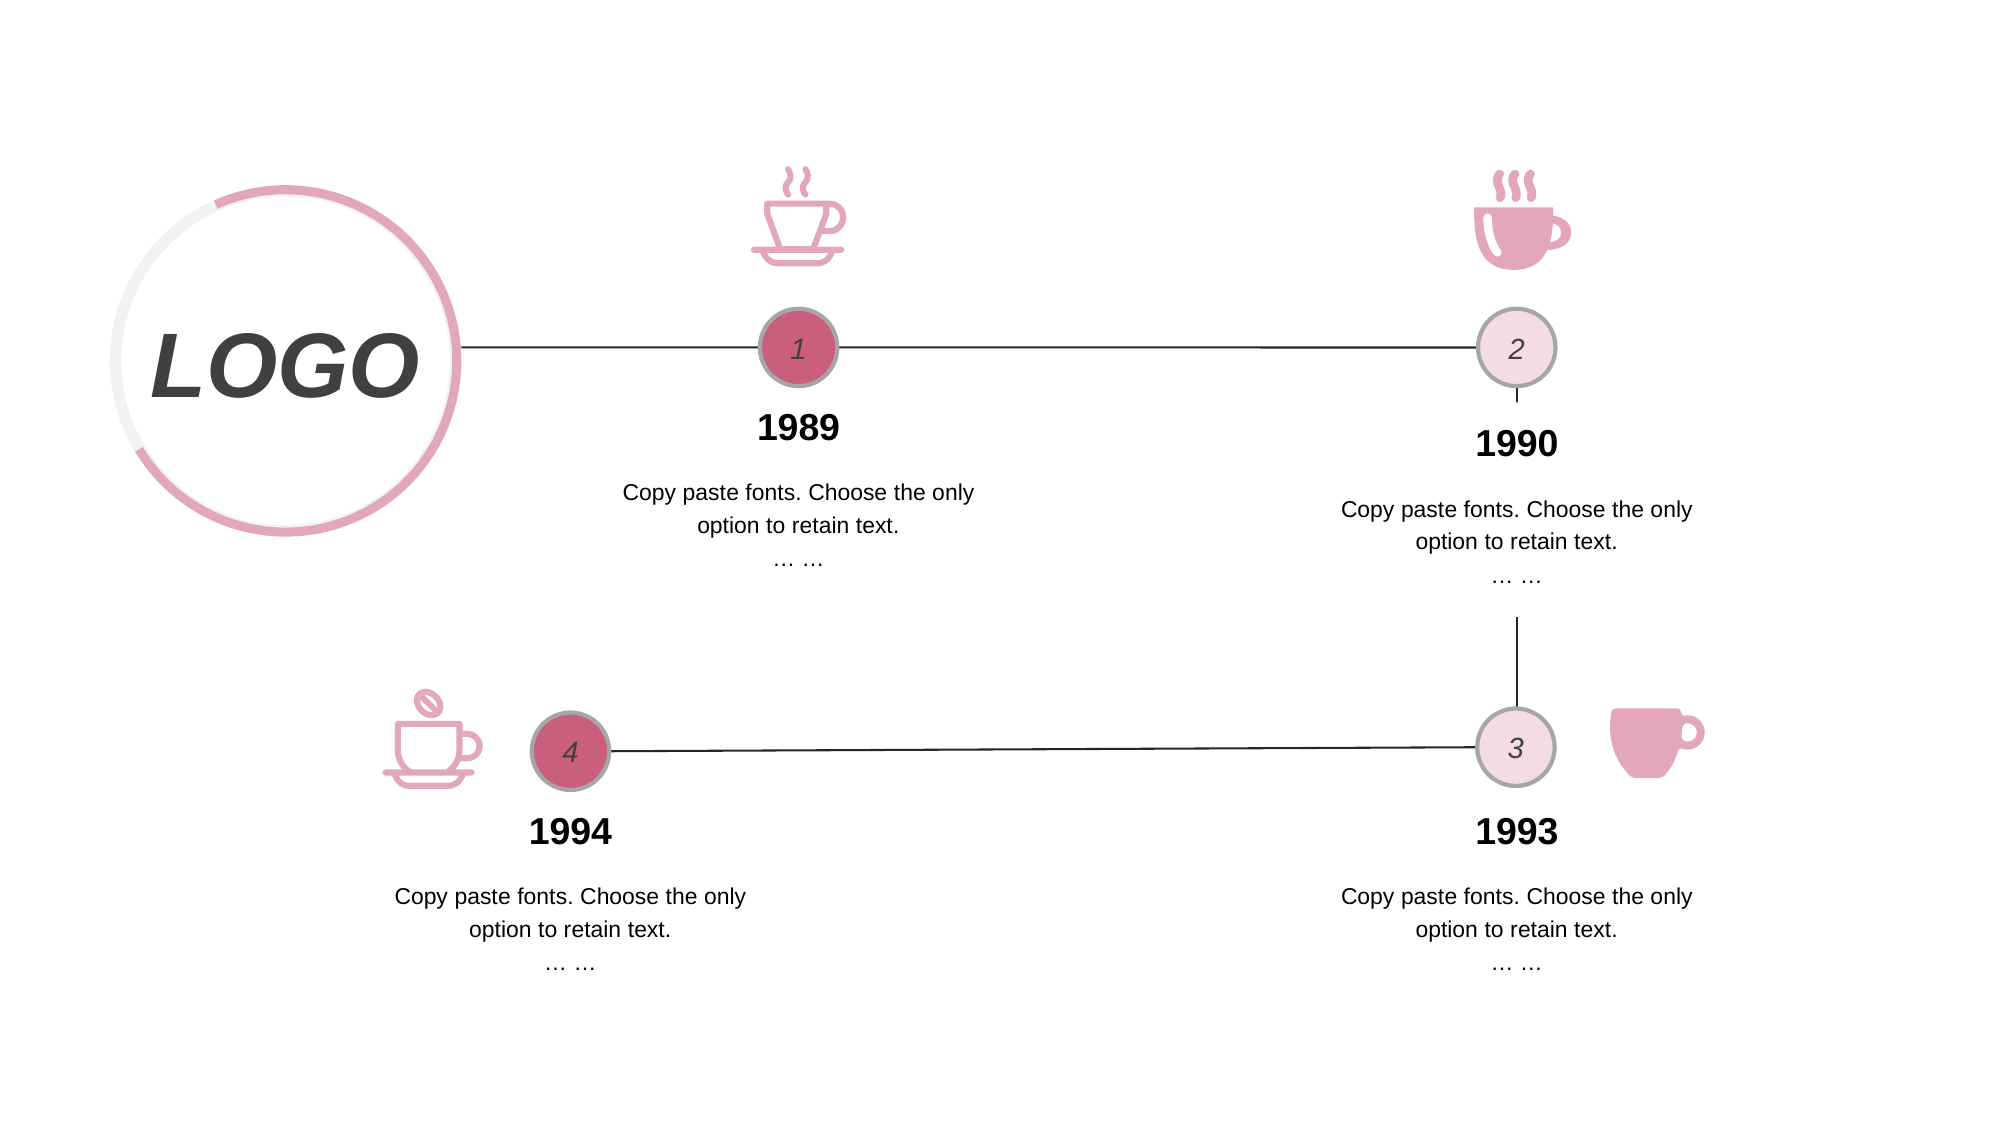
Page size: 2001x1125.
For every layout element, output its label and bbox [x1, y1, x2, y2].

text_box [109, 185, 1708, 1005]
text_box [782, 166, 794, 185]
text_box [1492, 169, 1504, 185]
text_box [1523, 169, 1535, 185]
text_box [1508, 169, 1520, 185]
text_box [800, 166, 811, 185]
